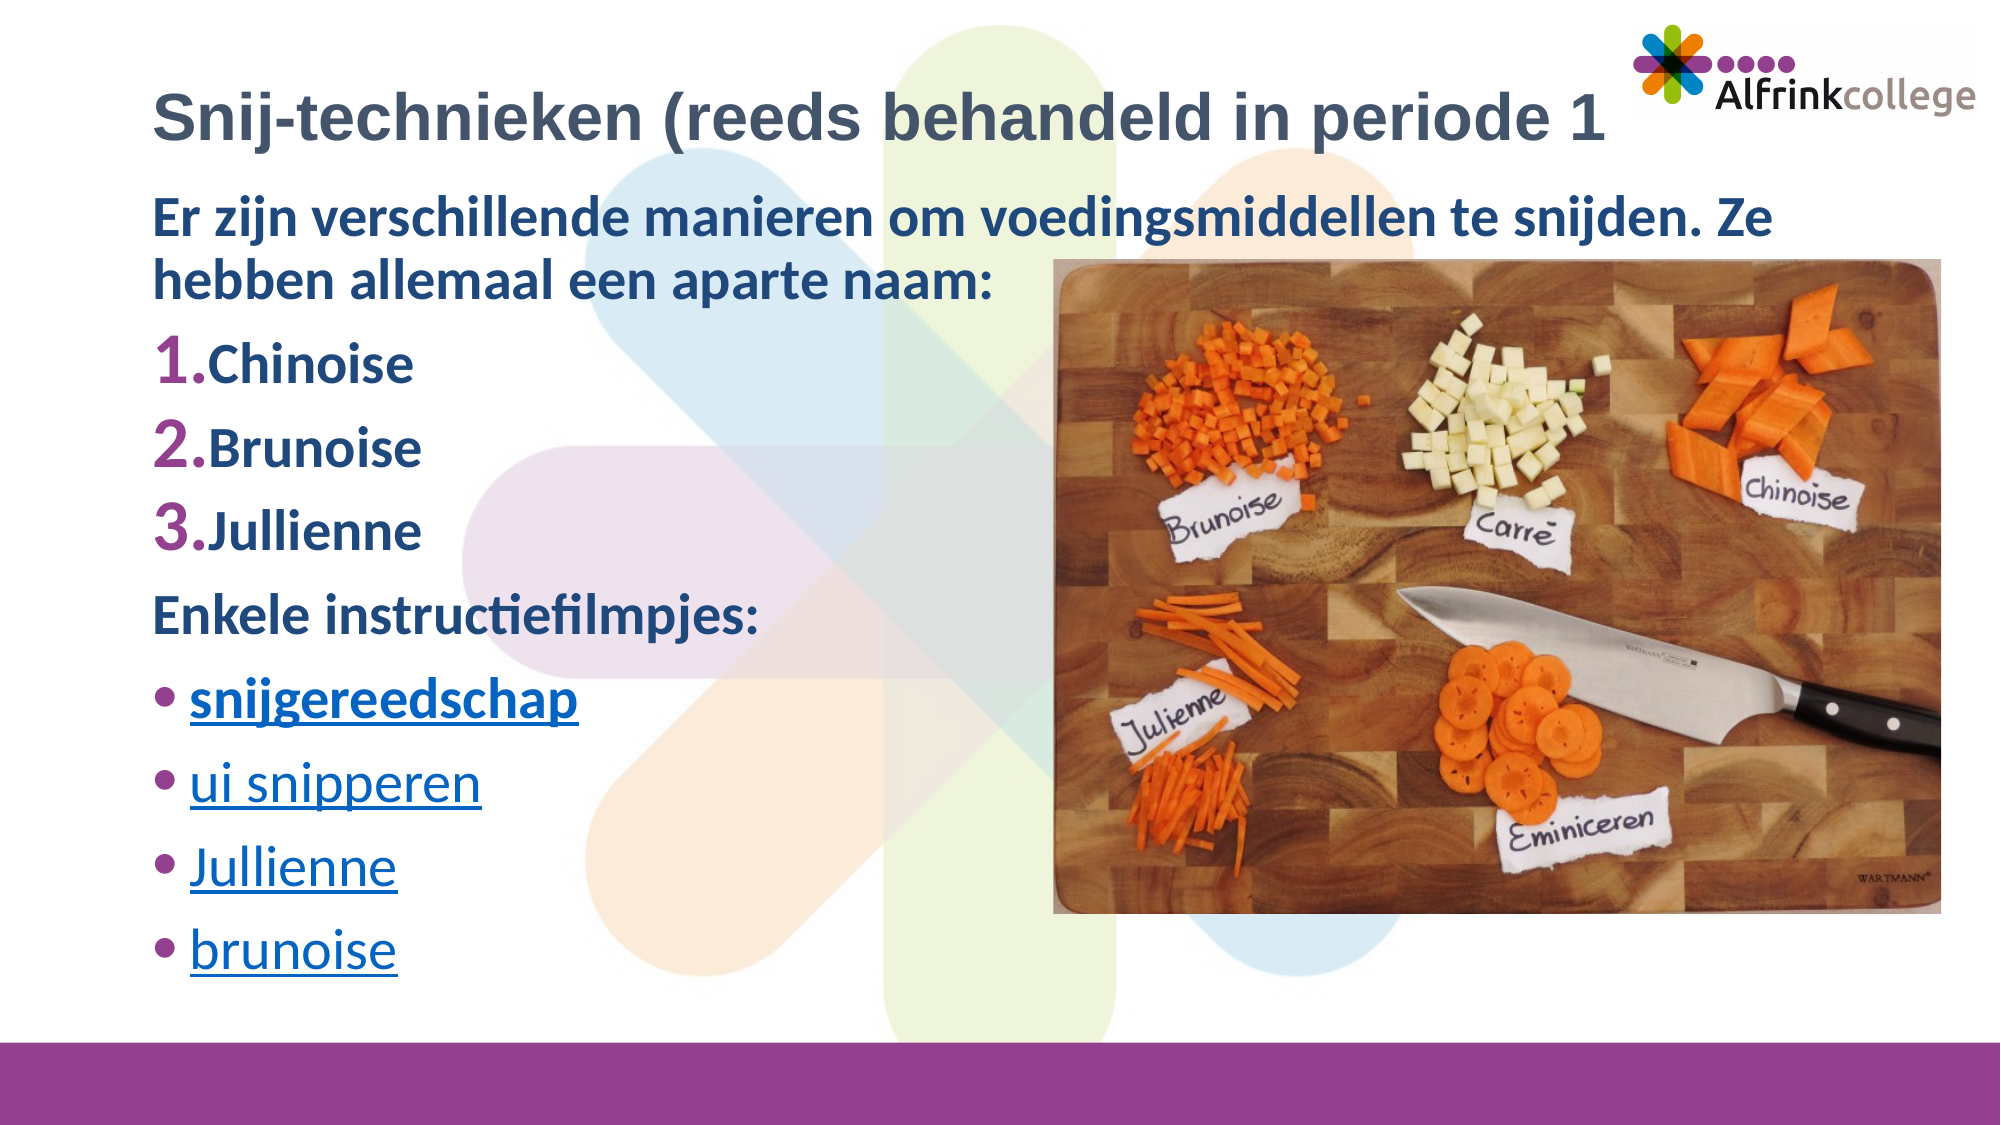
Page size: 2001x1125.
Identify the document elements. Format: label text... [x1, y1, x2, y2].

title Snij-technieken (reeds behandeld in periode 1 [137, 59, 1689, 178]
picture [1630, 22, 1979, 121]
list Er zijn verschillende manieren om voedingsmiddellen te snijden. Ze hebben allemaal een aparte naam: Chinoise Brunoise Jullienne Enkele instructiefilmpjes: snijgereedschap ui snipperen Jullienne brunoise [137, 178, 1863, 1014]
picture [1053, 259, 1942, 914]
